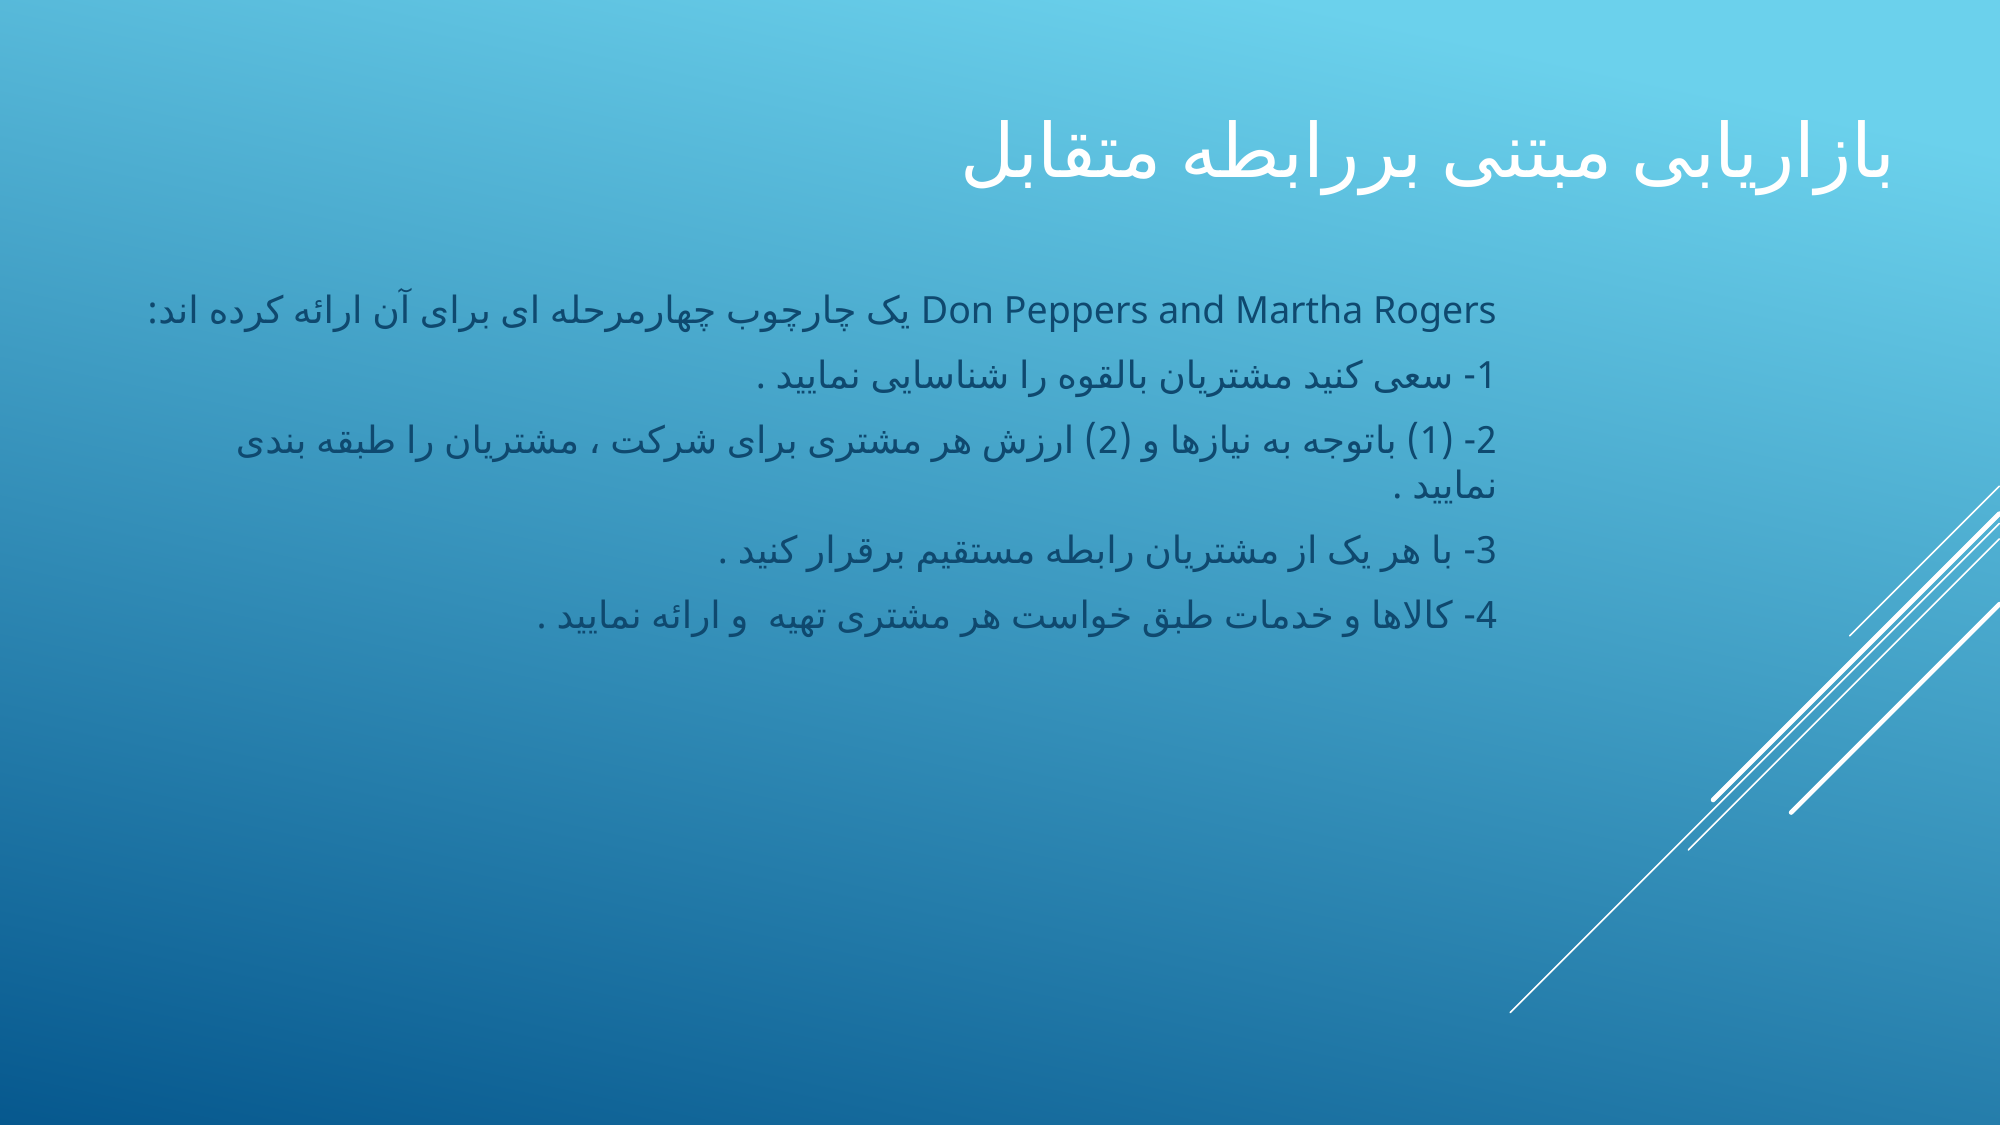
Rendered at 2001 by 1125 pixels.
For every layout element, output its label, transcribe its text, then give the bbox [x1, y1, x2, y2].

list Don Peppers and Martha Rogers یک چارچوب چهارمرحله ای برای آن ارائه کرده اند: 1- سعی کنید مشتریان بالقوه را شناسایی نمایید . 2- (1) باتوجه به نیازها و (2) ارزش هر مشتری برای شرکت ، مشتریان را طبقه بندی نمایید . 3- با هر یک از مشتریان رابطه مستقیم برقرار کنید . 4- کالاها و خدمات طبق خواست هر مشتری تهیه و ارائه نمایید . [112, 278, 1513, 944]
title بازاریابی مبتنی بررابطه متقابل [511, 78, 1912, 200]
